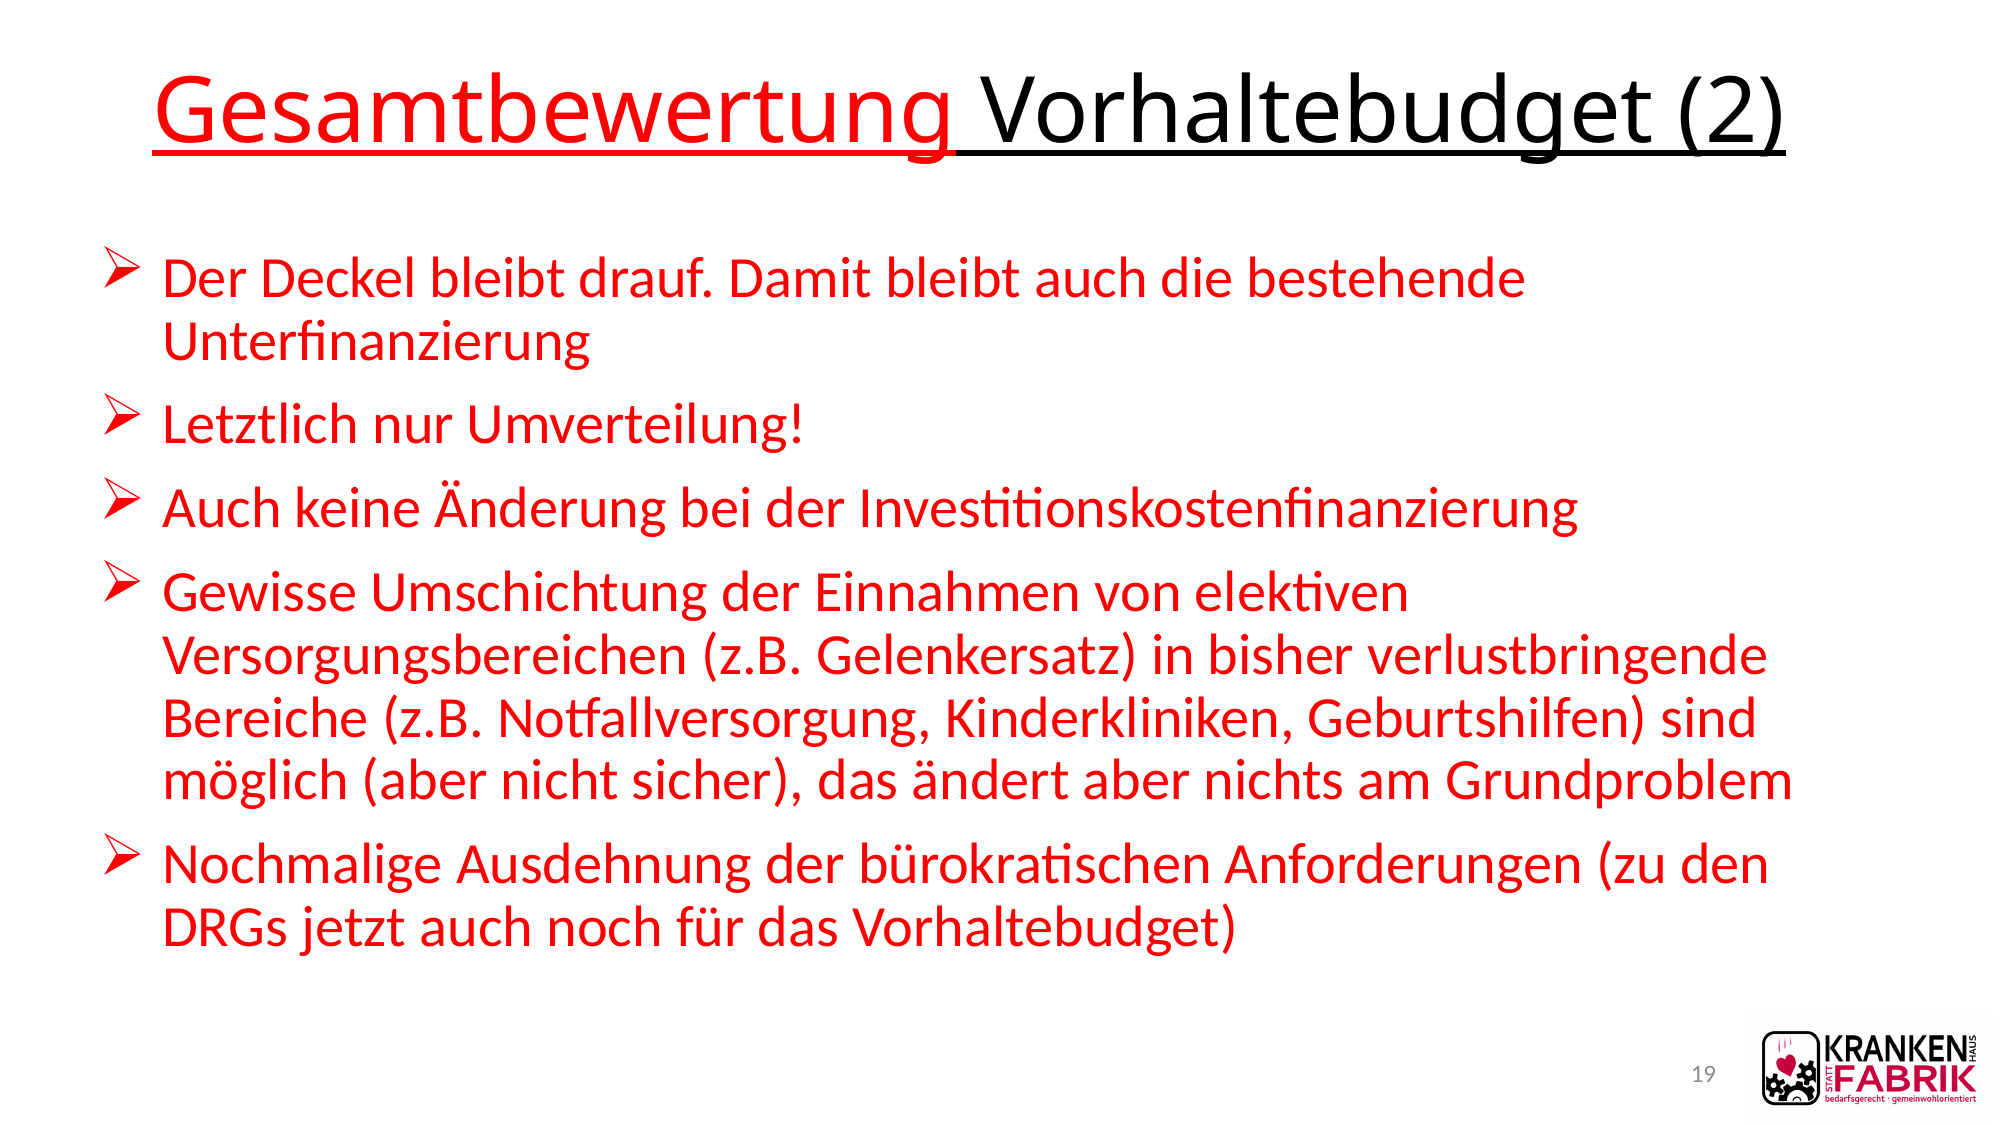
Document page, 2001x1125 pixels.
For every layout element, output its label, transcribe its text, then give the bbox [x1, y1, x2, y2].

slide_number 19 [1281, 1042, 1731, 1103]
list Der Deckel bleibt drauf. Damit bleibt auch die bestehende Unterfinanzierung Letztlich nur Umverteilung! Auch keine Änderung bei der Investitionskostenfinanzierung Gewisse Umschichtung der Einnahmen von elektiven Versorgungsbereichen (z.B. Gelenkersatz) in bisher verlustbringende Bereiche (z.B. Notfallversorgung, Kinderkliniken, Geburtshilfen) sind möglich (aber nicht sicher), das ändert aber nichts am Grundproblem Nochmalige Ausdehnung der bürokratischen Anforderungen (zu den DRGs jetzt auch noch für das Vorhaltebudget) [84, 239, 1863, 1058]
picture [1744, 1013, 1994, 1123]
title Gesamtbewertung Vorhaltebudget (2) [137, 4, 1863, 222]
